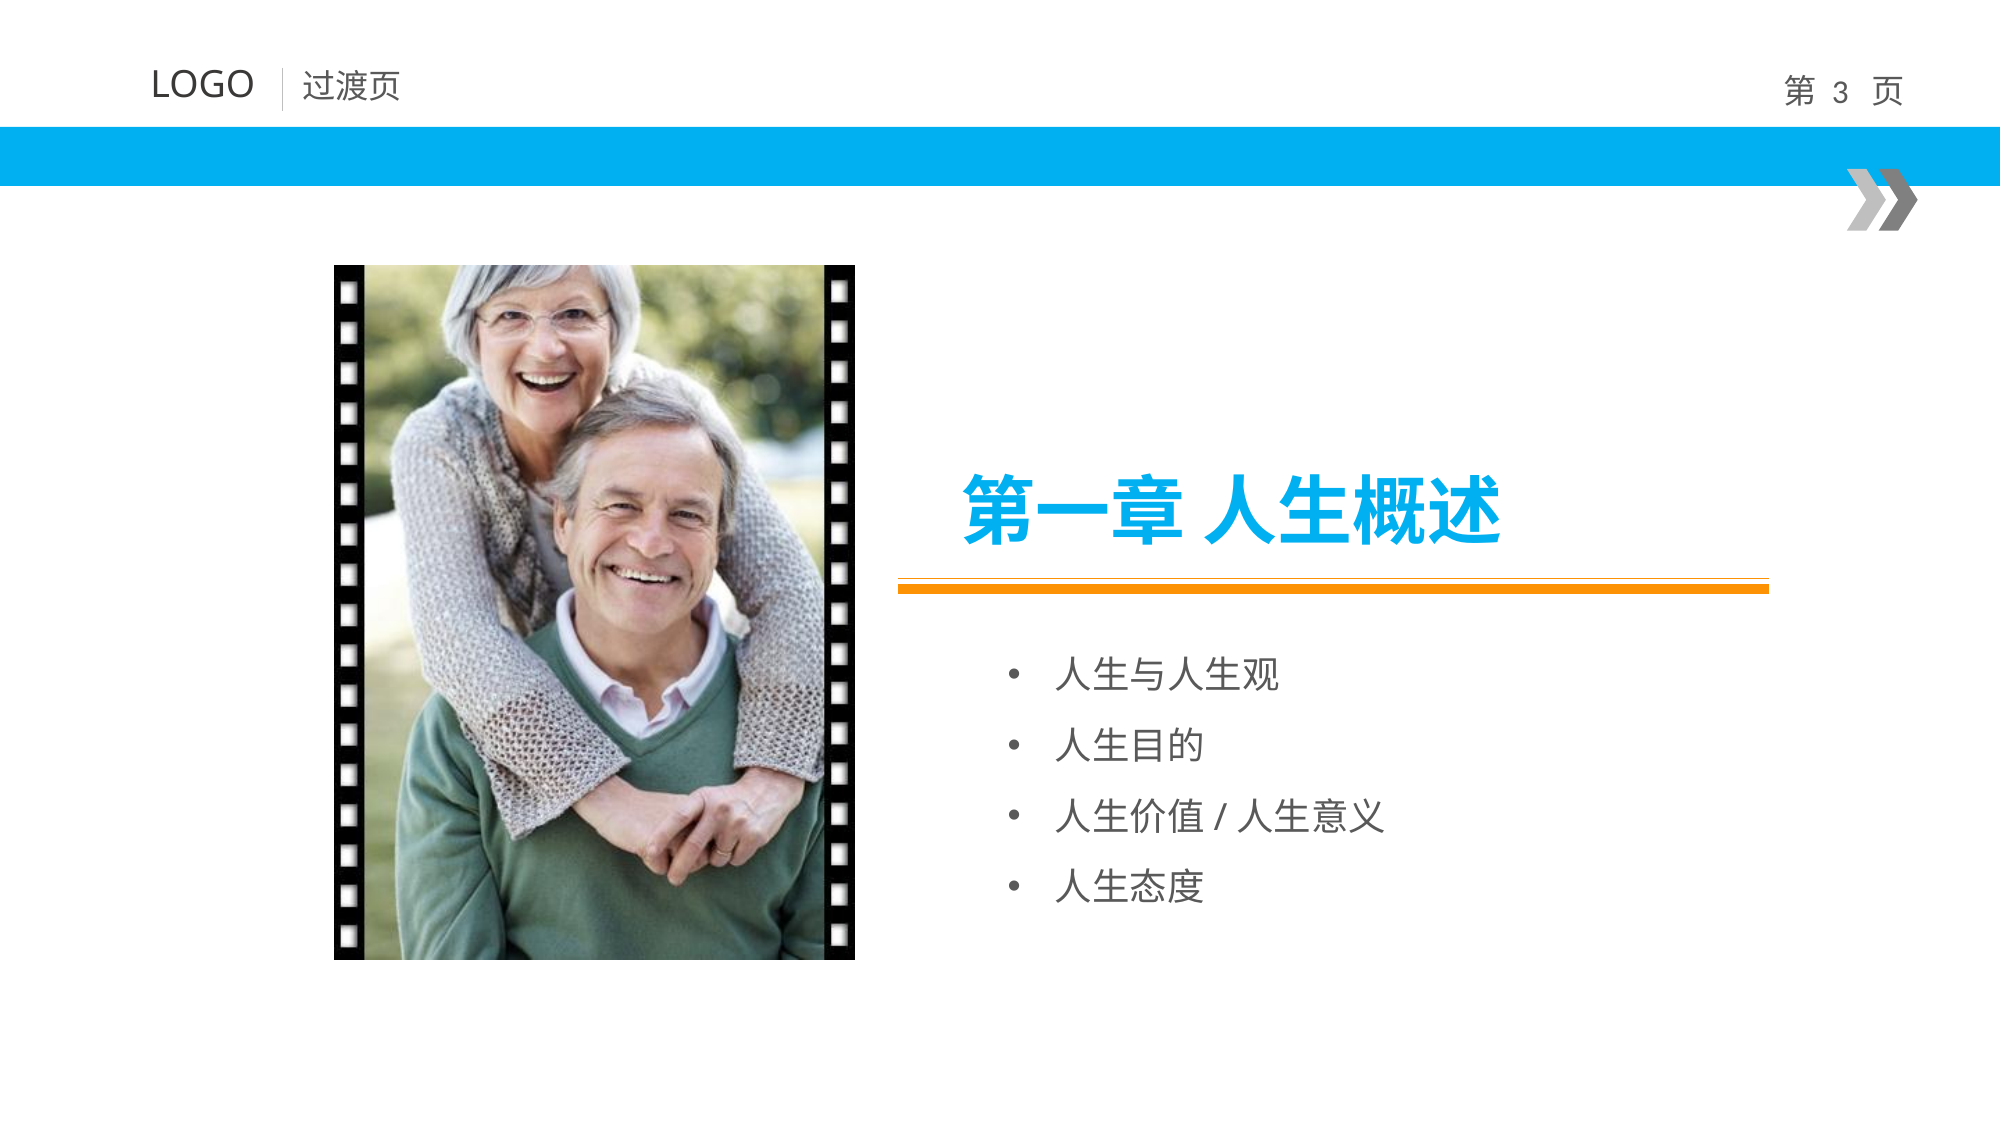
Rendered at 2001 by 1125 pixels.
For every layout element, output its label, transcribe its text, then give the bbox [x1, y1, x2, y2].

text_box 人生目的 [992, 714, 1643, 774]
text_box 人生态度 [992, 855, 1643, 916]
text_box 人生价值/人生意义 [992, 785, 1643, 845]
text_box 第一章 人生概述 [945, 456, 1757, 561]
picture [334, 265, 855, 960]
text_box 人生与人生观 [992, 643, 1643, 704]
